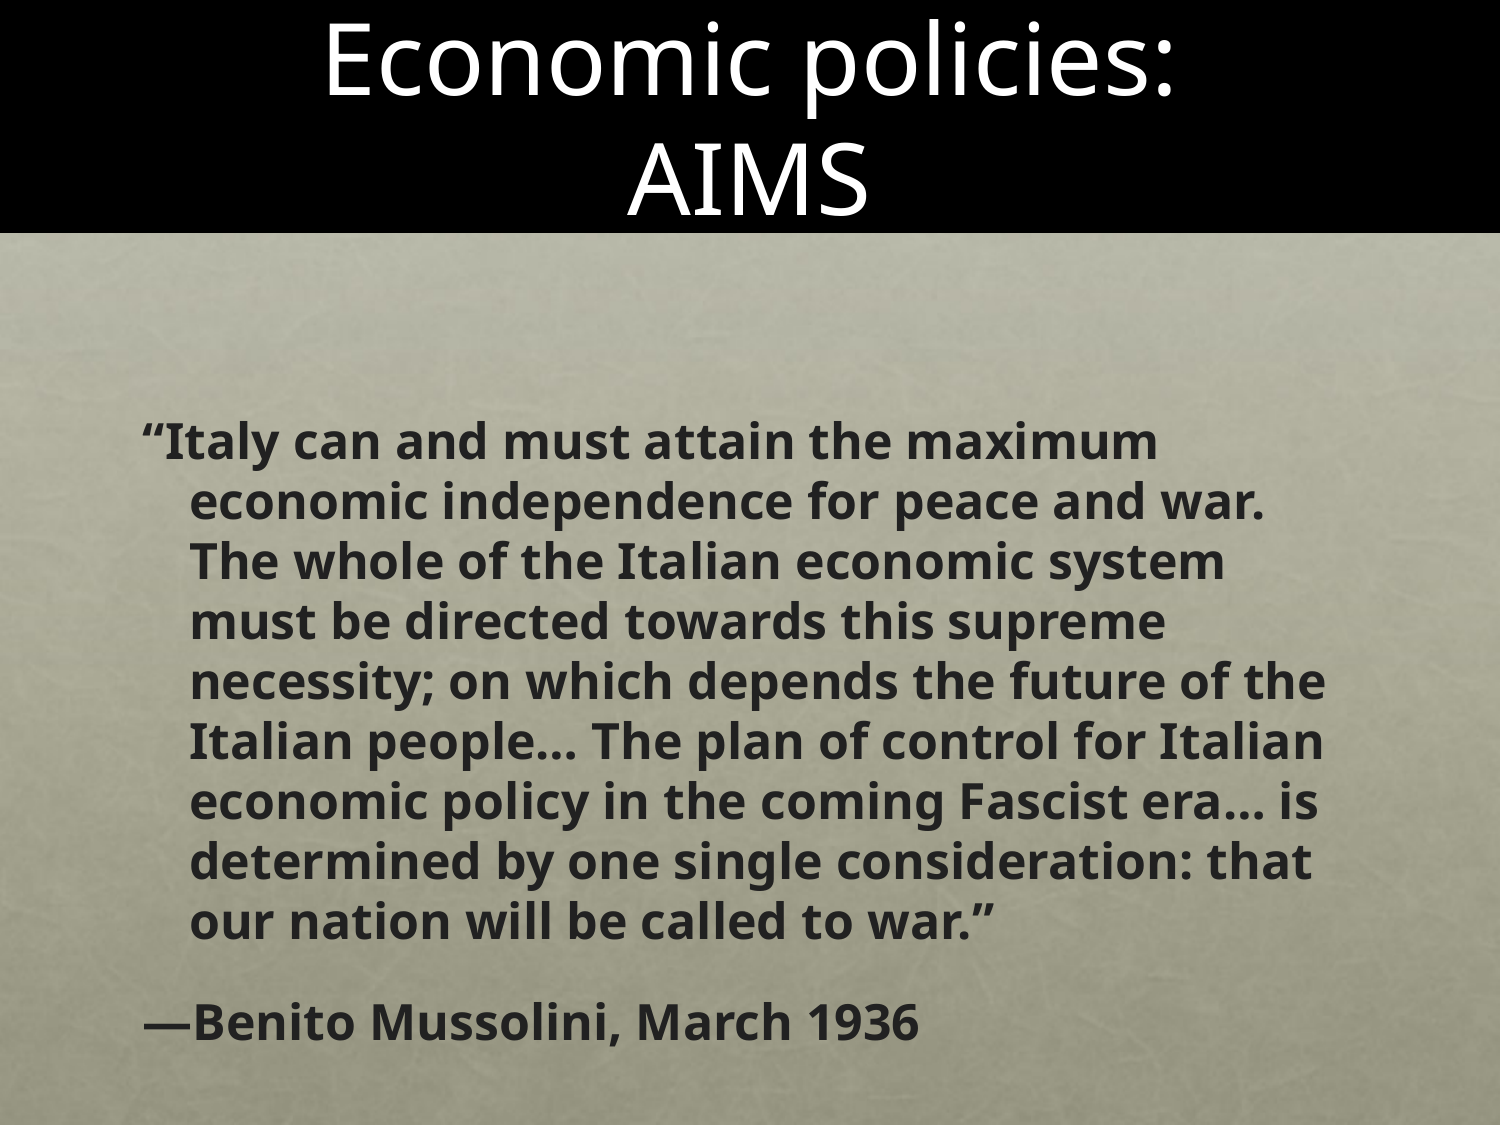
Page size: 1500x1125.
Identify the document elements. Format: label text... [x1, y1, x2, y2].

list “Italy can and must attain the maximum economic independence for peace and war. The whole of the Italian economic system must be directed towards this supreme necessity; on which depends the future of the Italian people… The plan of control for Italian economic policy in the coming Fascist era… is determined by one single consideration: that our nation will be called to war.” —Benito Mussolini, March 1936 [127, 299, 1372, 1005]
picture [0, 214, 1500, 1125]
title Economic policies: AIMS [127, 10, 1372, 221]
